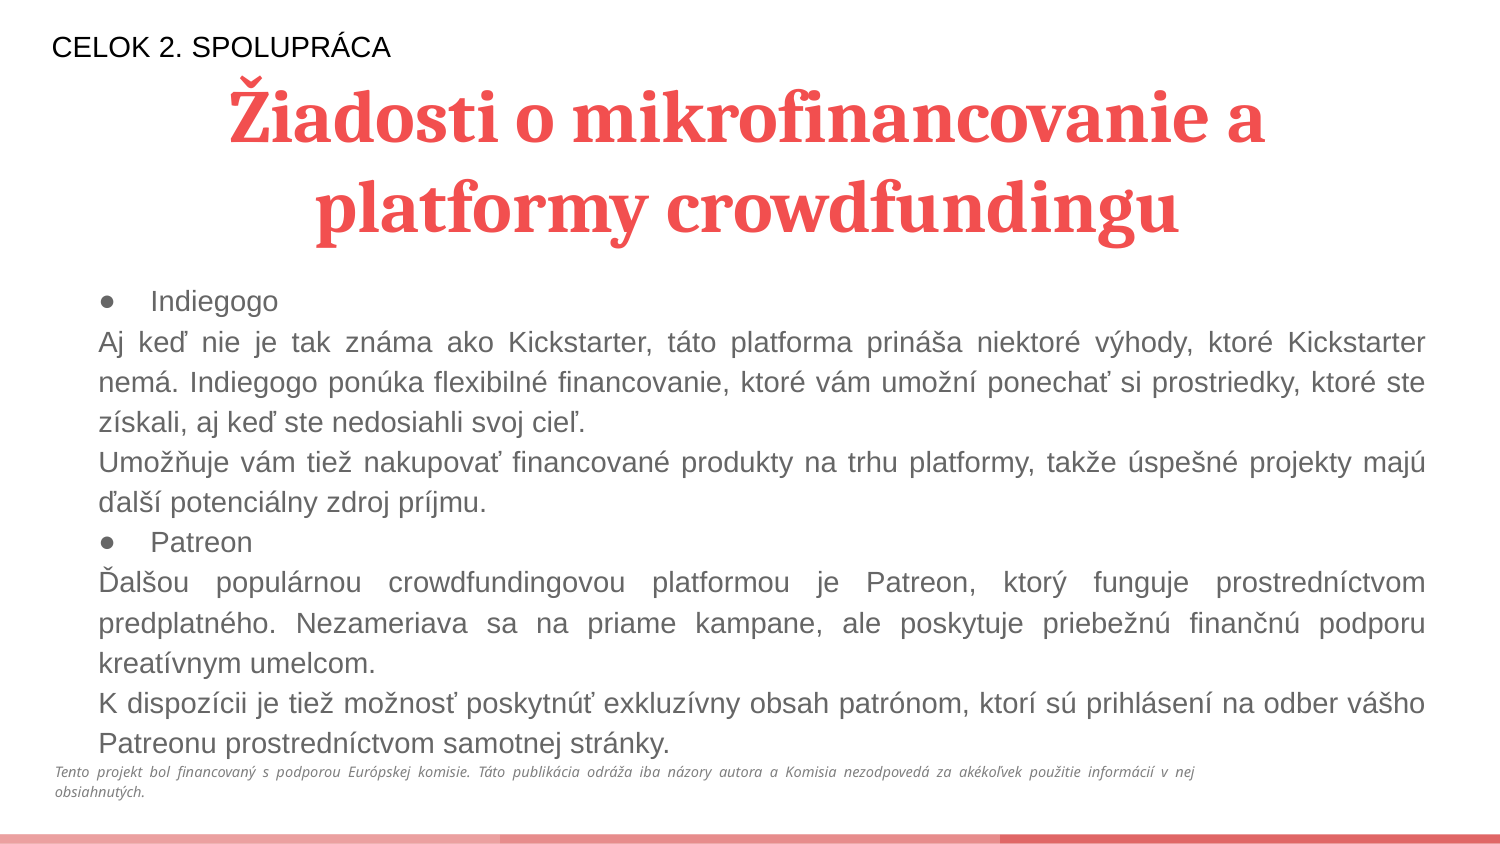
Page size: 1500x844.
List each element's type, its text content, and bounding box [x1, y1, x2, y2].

title Žiadosti o mikrofinancovanie a platformy crowdfundingu [162, 104, 1334, 262]
text_box CELOK 2. SPOLUPRÁCA [36, 20, 458, 71]
text_box Tento projekt bol financovaný s podporou Európskej komisie. Táto publikácia odráža iba názory autora a Komisia nezodpovedá za akékoľvek použitie informácií v nej obsiahnutých. [39, 754, 1211, 799]
list Indiegogo Aj keď nie je tak známa ako Kickstarter, táto platforma prináša niektoré výhody, ktoré Kickstarter nemá. Indiegogo ponúka flexibilné financovanie, ktoré vám umožní ponechať si prostriedky, ktoré ste získali, aj keď ste nedosiahli svoj cieľ. Umožňuje vám tiež nakupovať financované produkty na trhu platformy, takže úspešné projekty majú ďalší potenciálny zdroj príjmu. Patreon Ďalšou populárnou crowdfundingovou platformou je Patreon, ktorý funguje prostredníctvom predplatného. Nezameriava sa na priame kampane, ale poskytuje priebežnú finančnú podporu kreatívnym umelcom. K dispozícii je tiež možnosť poskytnúť exkluzívny obsah patrónom, ktorí sú prihlásení na odber vášho Patreonu prostredníctvom samotnej stránky. [60, 262, 1443, 844]
